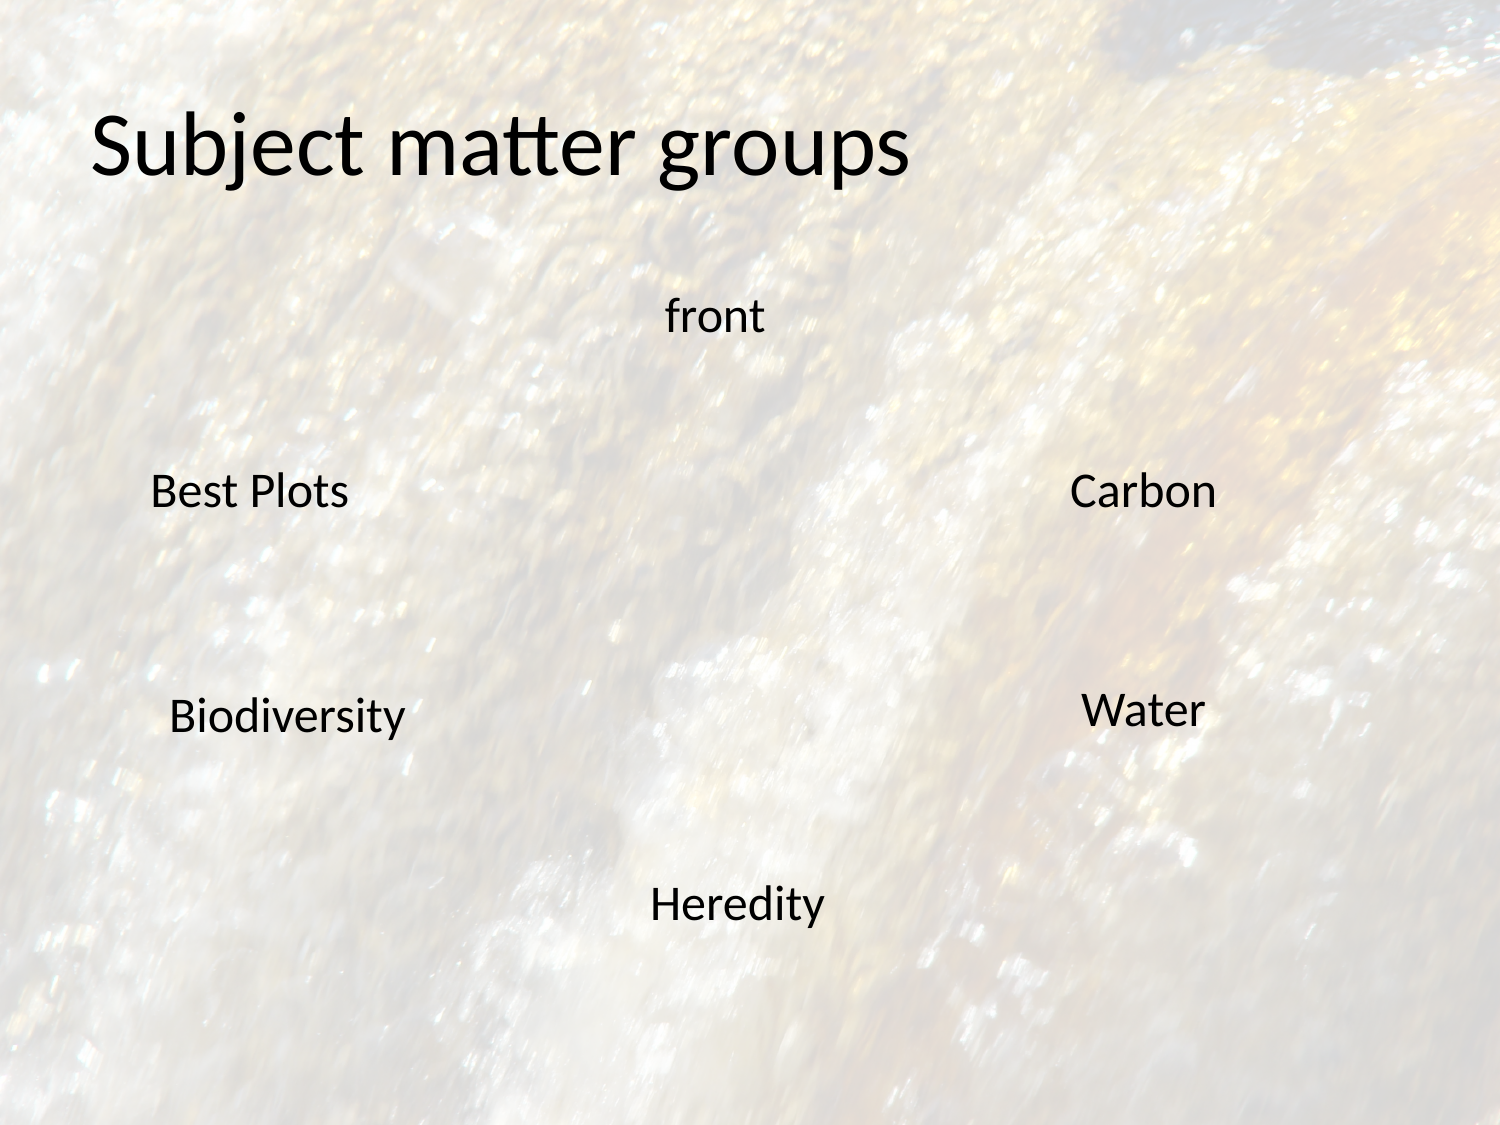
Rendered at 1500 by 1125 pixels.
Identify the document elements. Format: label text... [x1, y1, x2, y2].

text_box Carbon [1010, 423, 1277, 552]
text_box Best Plots [98, 423, 402, 552]
text_box front [648, 260, 789, 365]
text_box Heredity [573, 810, 902, 989]
text_box Water [973, 610, 1315, 802]
title Subject matter groups [75, 45, 1425, 233]
text_box Biodiversity [123, 623, 452, 802]
